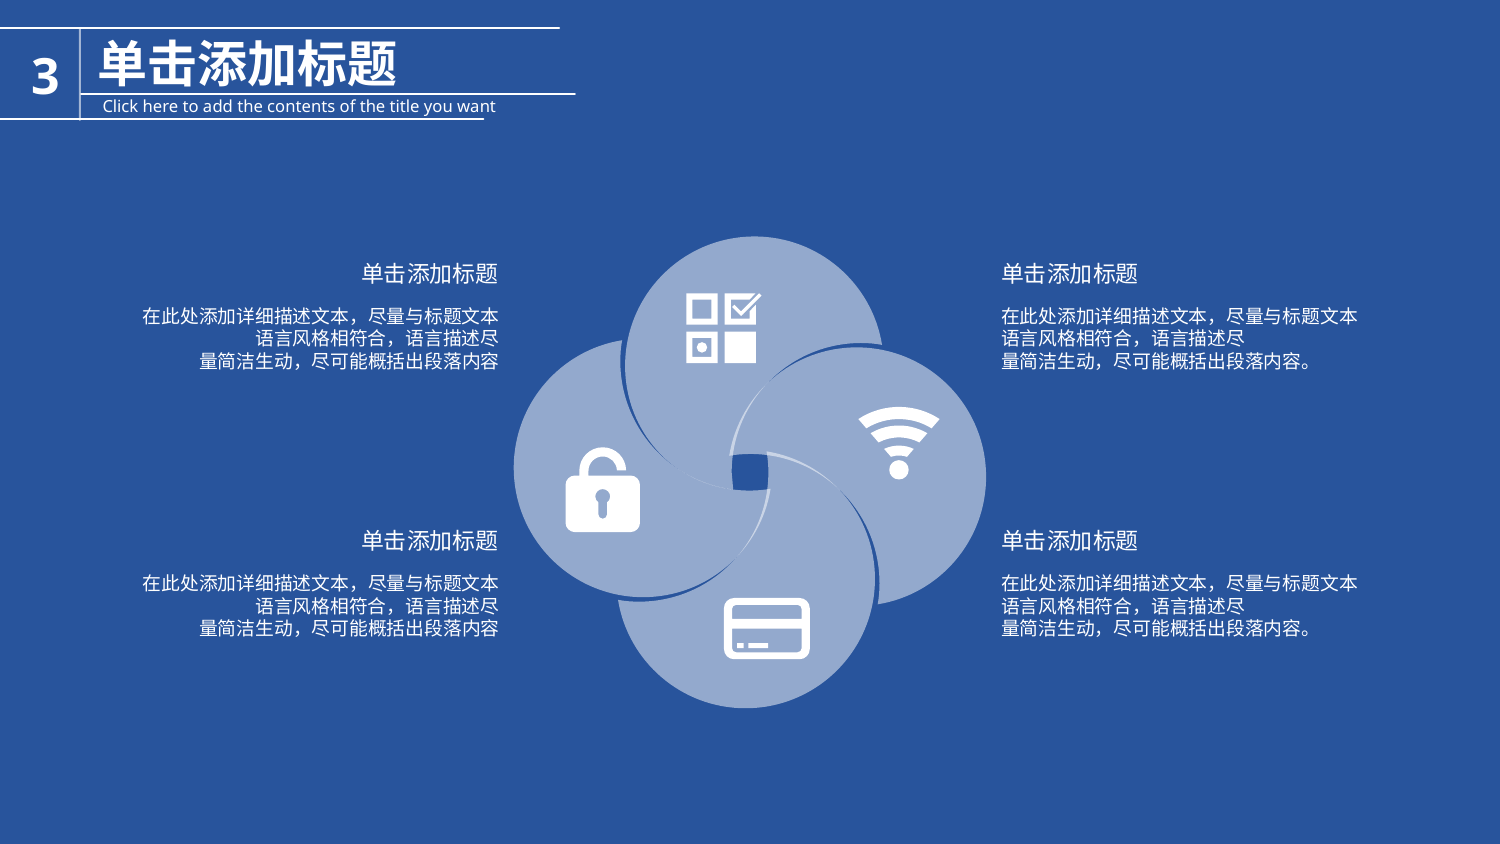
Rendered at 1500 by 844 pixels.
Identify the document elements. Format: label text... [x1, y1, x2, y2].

text_box Click here to add the contents of the title you want [87, 88, 512, 94]
text_box 单击添加标题 在此处添加详细描述文本，尽量与标题文本 语言风格相符合，语言描述尽 量简洁生动，尽可能概括出段落内容。 [987, 519, 1412, 647]
text_box 单击添加标题 在此处添加详细描述文本，尽量与标题文本 语言风格相符合，语言描述尽 量简洁生动，尽可能概括出段落内容 [88, 519, 513, 647]
text_box 3 [16, 36, 66, 112]
text_box Click here to add the contents of the title you want [87, 95, 512, 124]
text_box 单击添加标题 在此处添加详细描述文本，尽量与标题文本 语言风格相符合，语言描述尽 量简洁生动，尽可能概括出段落内容 [88, 252, 513, 380]
text_box 单击添加标题 [82, 29, 413, 94]
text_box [513, 236, 987, 709]
text_box 单击添加标题 在此处添加详细描述文本，尽量与标题文本 语言风格相符合，语言描述尽 量简洁生动，尽可能概括出段落内容。 [987, 252, 1412, 380]
